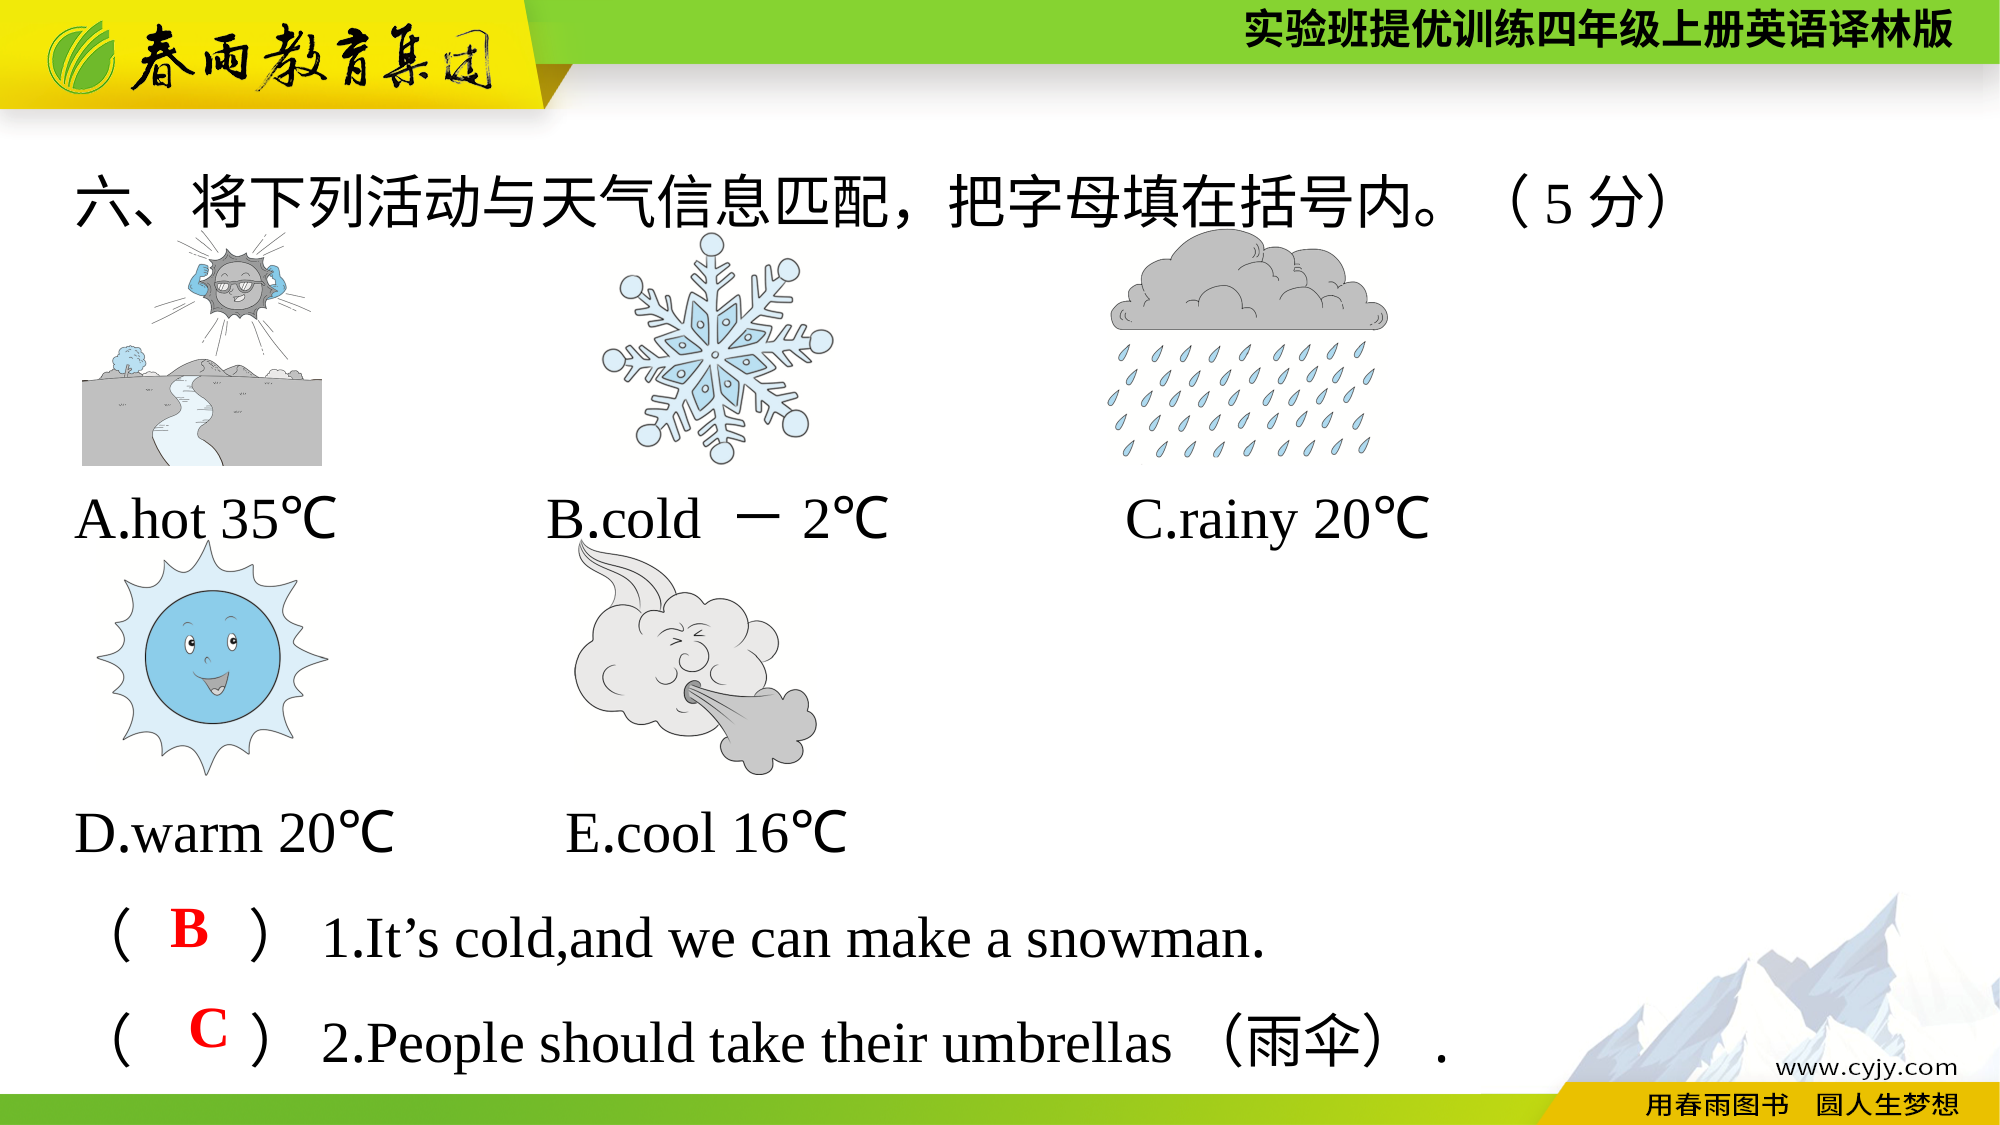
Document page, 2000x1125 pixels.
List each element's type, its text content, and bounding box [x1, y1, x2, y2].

text_box B [155, 881, 225, 961]
list 六、将下列活动与天气信息匹配，把字母填在括号内。（5分） A.hot 35℃ B.cold －2℃ C.rainy 20℃ D.warm 20℃ E.cool 16℃ （ ）1.It’s cold,and we can make a snowman. [59, 122, 1944, 961]
picture [0, 0, 2000, 1125]
text_box C [173, 981, 246, 1067]
text_box （ ）2.People should take their umbrellas（雨伞）. [59, 961, 1944, 1082]
